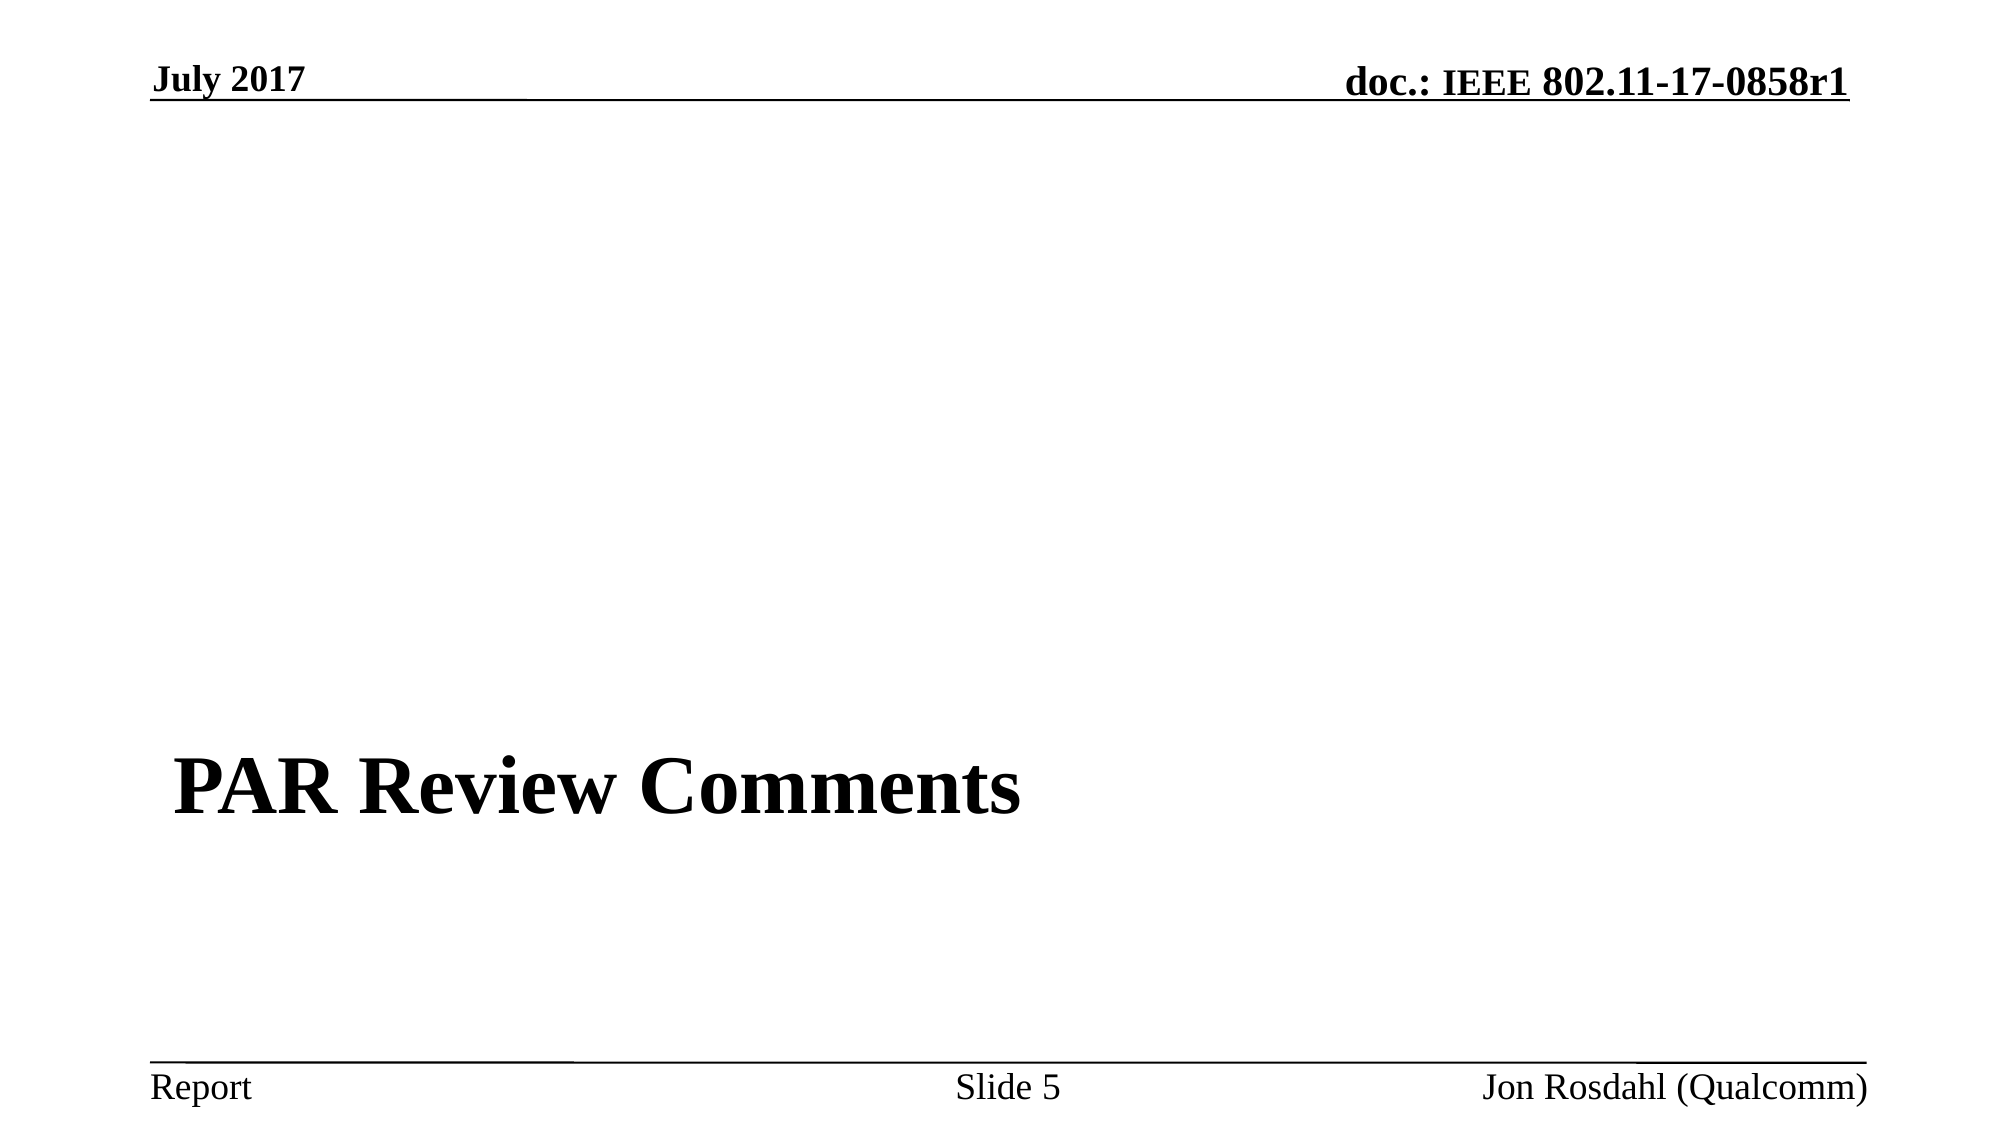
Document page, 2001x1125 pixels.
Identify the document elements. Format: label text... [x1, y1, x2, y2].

slide_number Slide 5 [950, 1061, 1067, 1123]
footer Jon Rosdahl (Qualcomm) [1424, 1061, 1869, 1108]
title Par Review Comments [157, 722, 1859, 947]
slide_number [152, 49, 434, 100]
